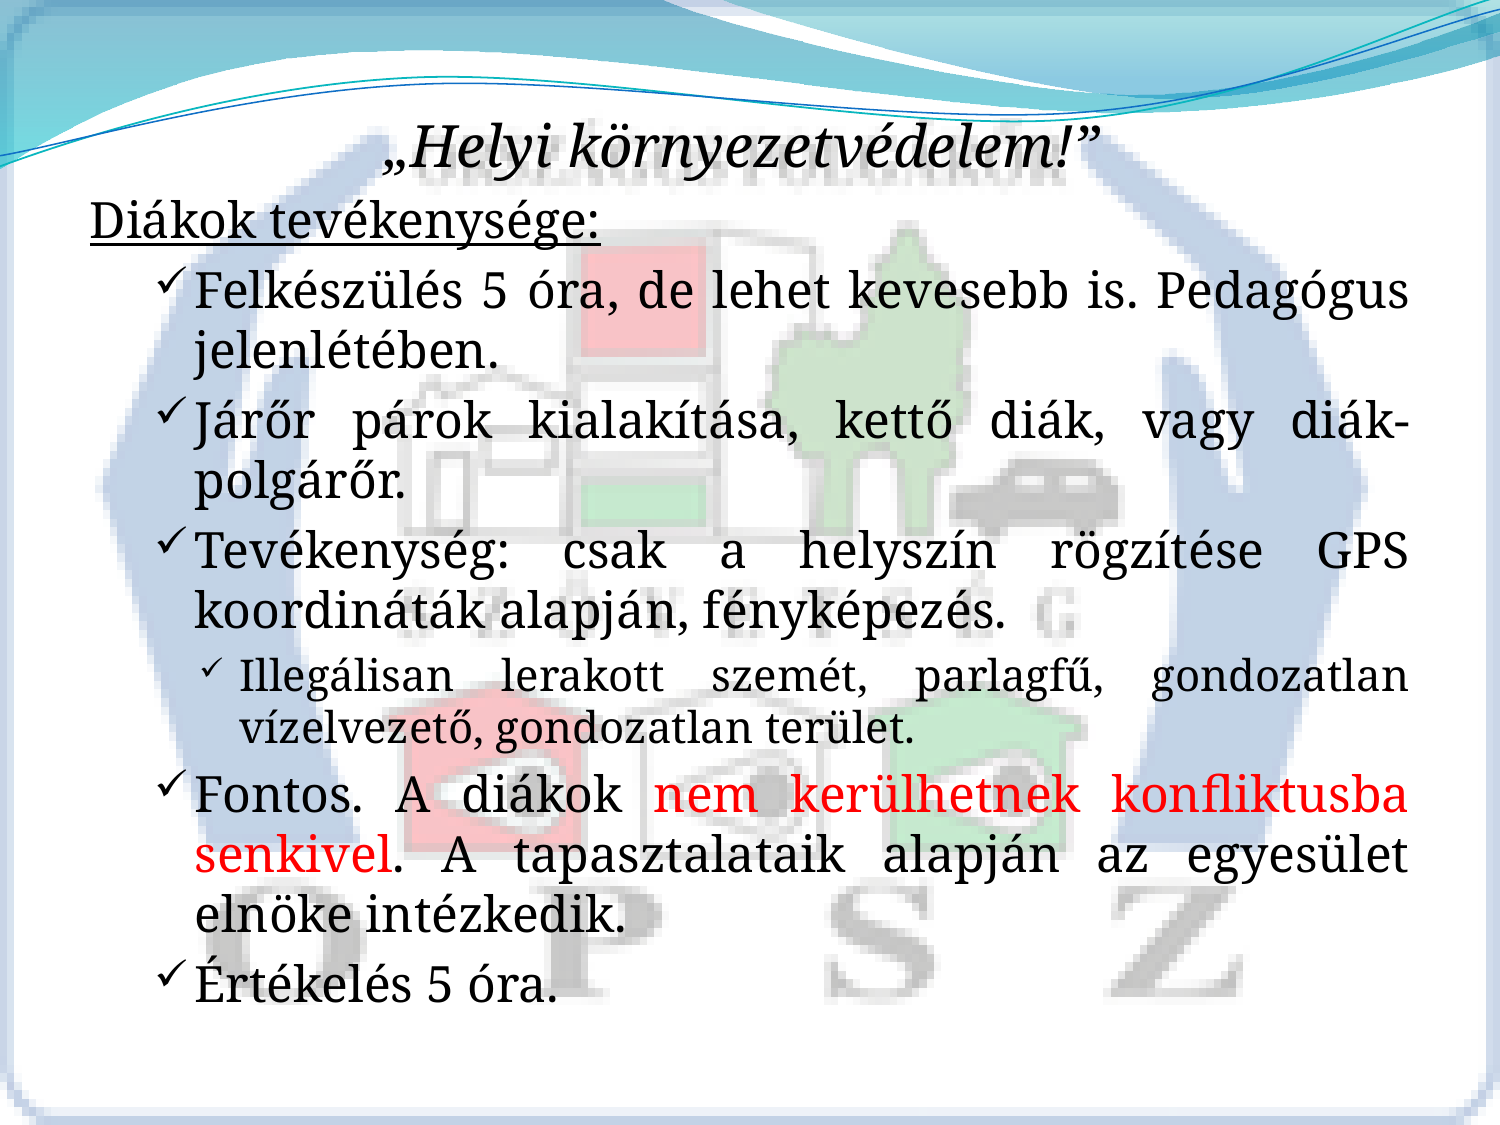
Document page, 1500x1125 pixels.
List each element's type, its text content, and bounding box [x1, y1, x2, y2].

list „Helyi környezetvédelem!” Diákok tevékenysége: Felkészülés 5 óra, de lehet kevesebb is. Pedagógus jelenlétében. Járőr párok kialakítása, kettő diák, vagy diák-polgárőr. Tevékenység: csak a helyszín rögzítése GPS koordináták alapján, fényképezés. Illegálisan lerakott szemét, parlagfű, gondozatlan vízelvezető, gondozatlan terület. Fontos. A diákok nem kerülhetnek konfliktusba senkivel. A tapasztalataik alapján az egyesület elnöke intézkedik. Értékelés 5 óra. [75, 101, 1425, 1038]
